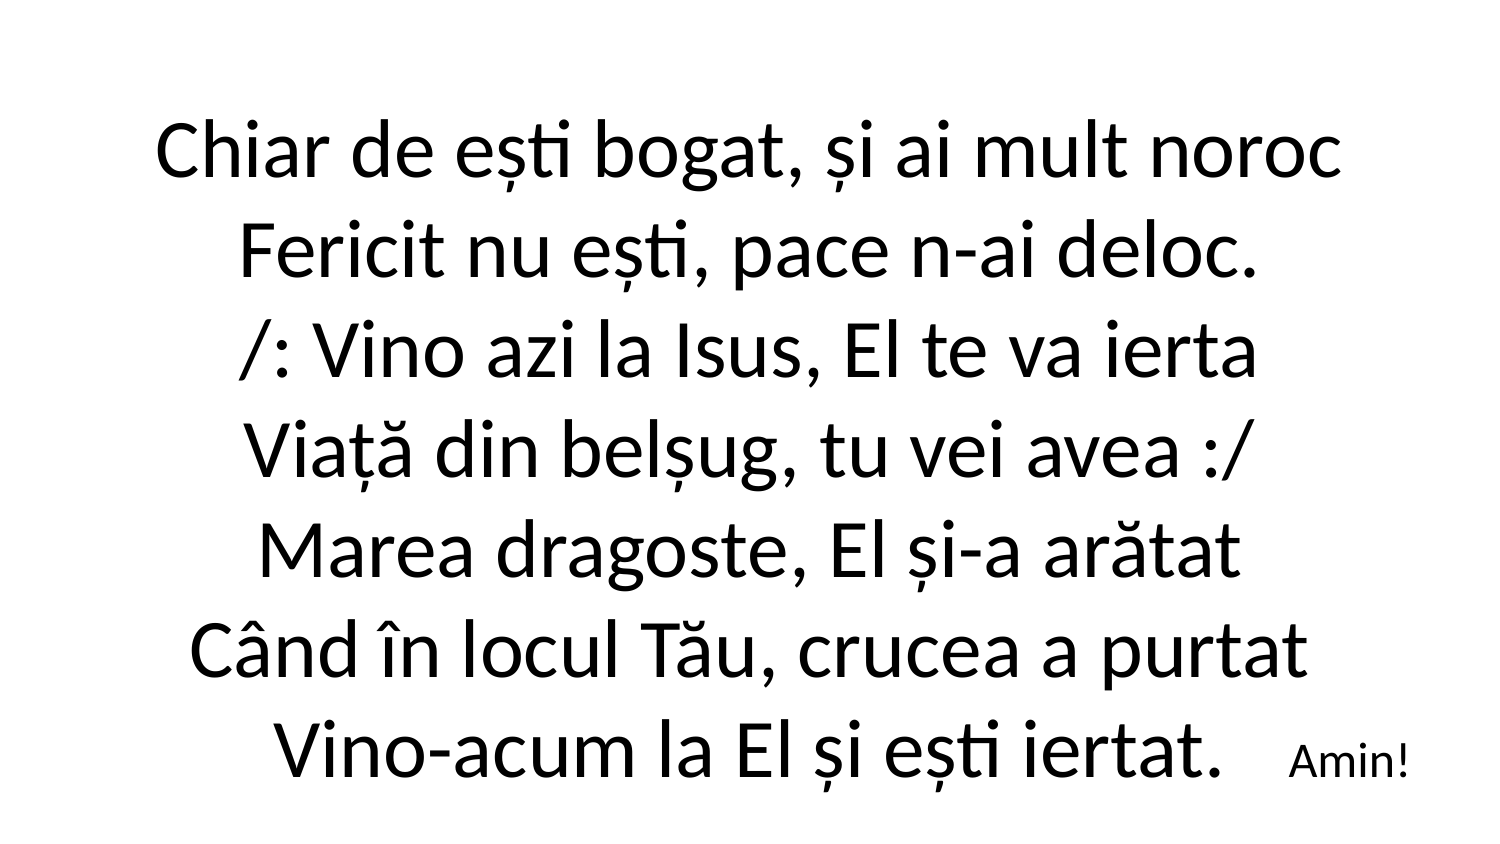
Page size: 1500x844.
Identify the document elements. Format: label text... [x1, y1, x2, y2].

text_box Amin! [1273, 674, 1427, 795]
text_box Chiar de ești bogat, și ai mult noroc Fericit nu ești, pace n-ai deloc. /: Vino azi la Isus, El te va ierta Viață din belșug, tu vei avea :/ Marea dragoste, El și-a arătat Când în locul Tău, crucea a purtat Vino-acum la El și ești iertat. [141, 42, 1359, 802]
